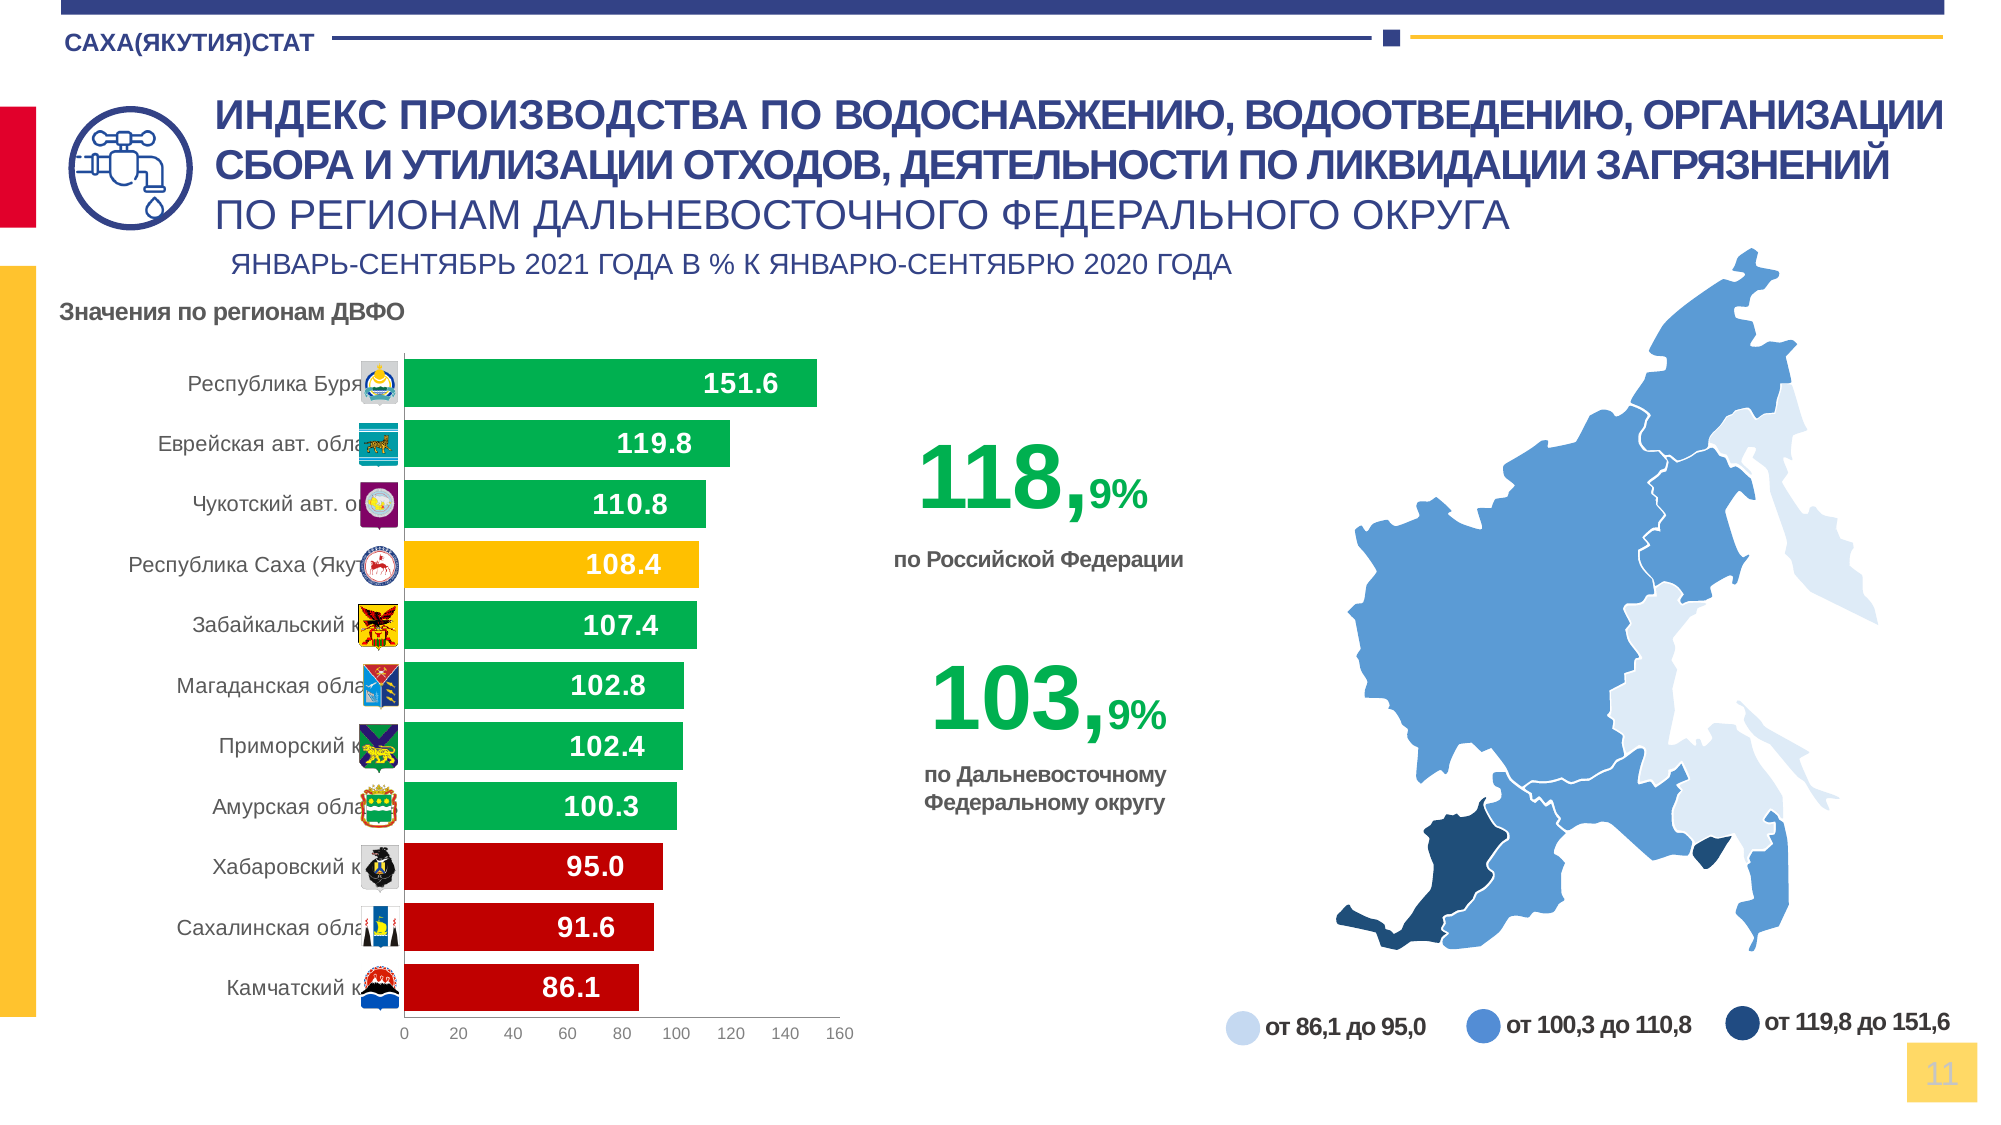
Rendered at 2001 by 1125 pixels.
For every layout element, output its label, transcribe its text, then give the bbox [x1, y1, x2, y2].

text_box САХА(ЯКУТИЯ)СТАТ [47, 17, 332, 65]
text_box Значения по регионам ДВФО [44, 287, 760, 333]
text_box по Дальневосточному Федеральному округу [909, 752, 1236, 823]
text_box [71, 109, 190, 228]
text_box 118,9% [902, 409, 1181, 535]
text_box ЯНВАРЬ-СЕНТЯБРЬ 2021 ГОДА В % К ЯНВАРЮ-СЕНТЯБРЮ 2020 ГОДА [215, 238, 1320, 284]
chart [44, 340, 868, 1068]
slide_number 11 [1907, 1042, 1978, 1103]
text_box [1466, 1001, 1708, 1047]
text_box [1225, 1003, 1443, 1049]
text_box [1725, 997, 1967, 1044]
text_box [1335, 247, 1879, 952]
list ИНДЕКС ПРОИЗВОДСТВА ПО ВОДОСНАБЖЕНИЮ, ВОДООТВЕДЕНИЮ, ОРГАНИЗАЦИИ СБОРА И УТИЛИЗАЦИИ ОТХОДОВ, ДЕЯТЕЛЬНОСТИ ПО ЛИКВИДАЦИИ ЗАГРЯЗНЕНИЙ ПО РЕГИОНАМ ДАЛЬНЕВОСТОЧНОГО ФЕДЕРАЛЬНОГО ОКРУГА [199, 80, 1973, 257]
text_box 103,9% [916, 630, 1207, 752]
text_box по Российской Федерации [878, 536, 1205, 580]
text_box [236, 29, 1943, 116]
